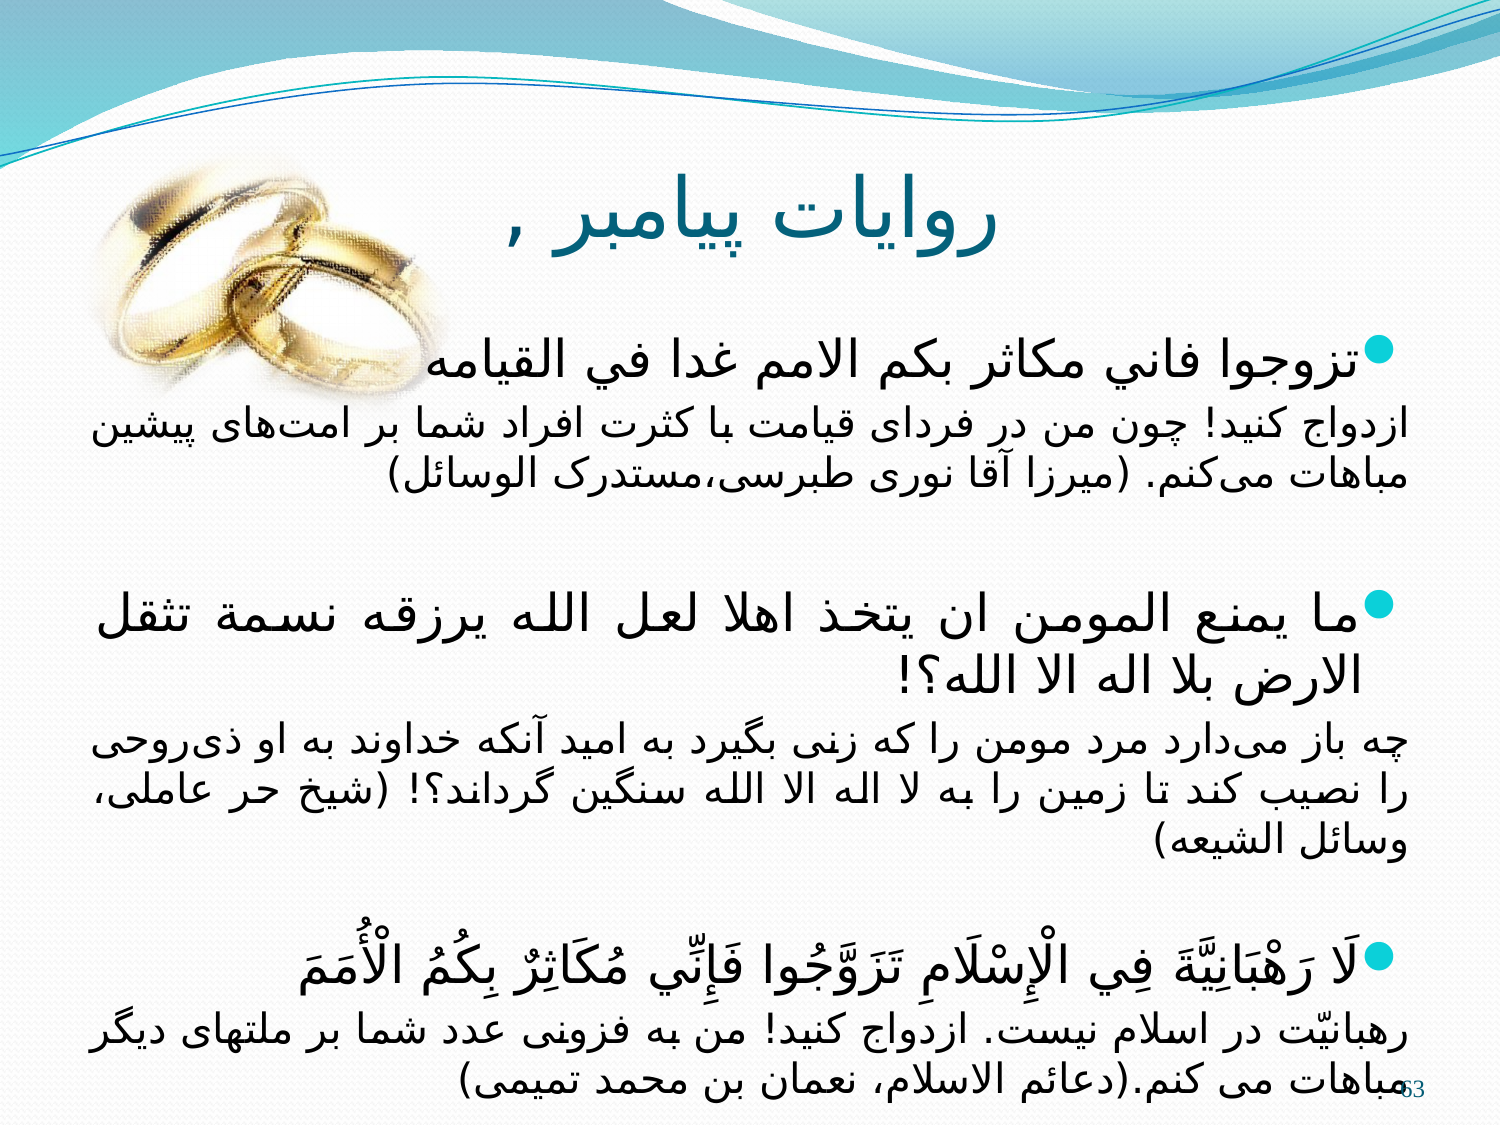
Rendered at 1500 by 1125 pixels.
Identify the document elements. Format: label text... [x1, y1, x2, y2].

list تزوجوا فاني مكاثر بكم الامم غدا في القيامه ازدواج کنید! چون من در فردای قیامت با کثرت افراد شما بر امت‌های پیشین مباهات می‌کنم. (میرزا آقا نوری طبرسی،مستدرک الوسائل) ما يمنع المومن ان يتخذ اهلا لعل الله يرزقه نسمة تثقل الارض بلا اله الا الله؟! چه باز می‌دارد مرد مومن را که زنی بگیرد به امید آنکه خداوند به او ذی‌روحی را نصیب کند تا زمین را به لا اله الا الله سنگین گرداند؟! (شیخ حر عاملی، وسائل الشیعه) لَا رَهْبَانِيَّةَ فِي الْإِسْلَامِ تَزَوَّجُوا فَإِنِّي مُكَاثِرٌ بِكُمُ الْأُمَمَ رهبانیّت در اسلام نیست. ازدواج کنید! من به فزونی عدد شما بر ملتهای دیگر مباهات می کنم.(دعائم الاسلام، نعمان بن محمد تميمى) [74, 317, 1426, 1038]
slide_number 63 [1299, 1042, 1425, 1103]
picture [76, 136, 461, 426]
text_box روایات پیامبر , [76, 66, 1427, 254]
